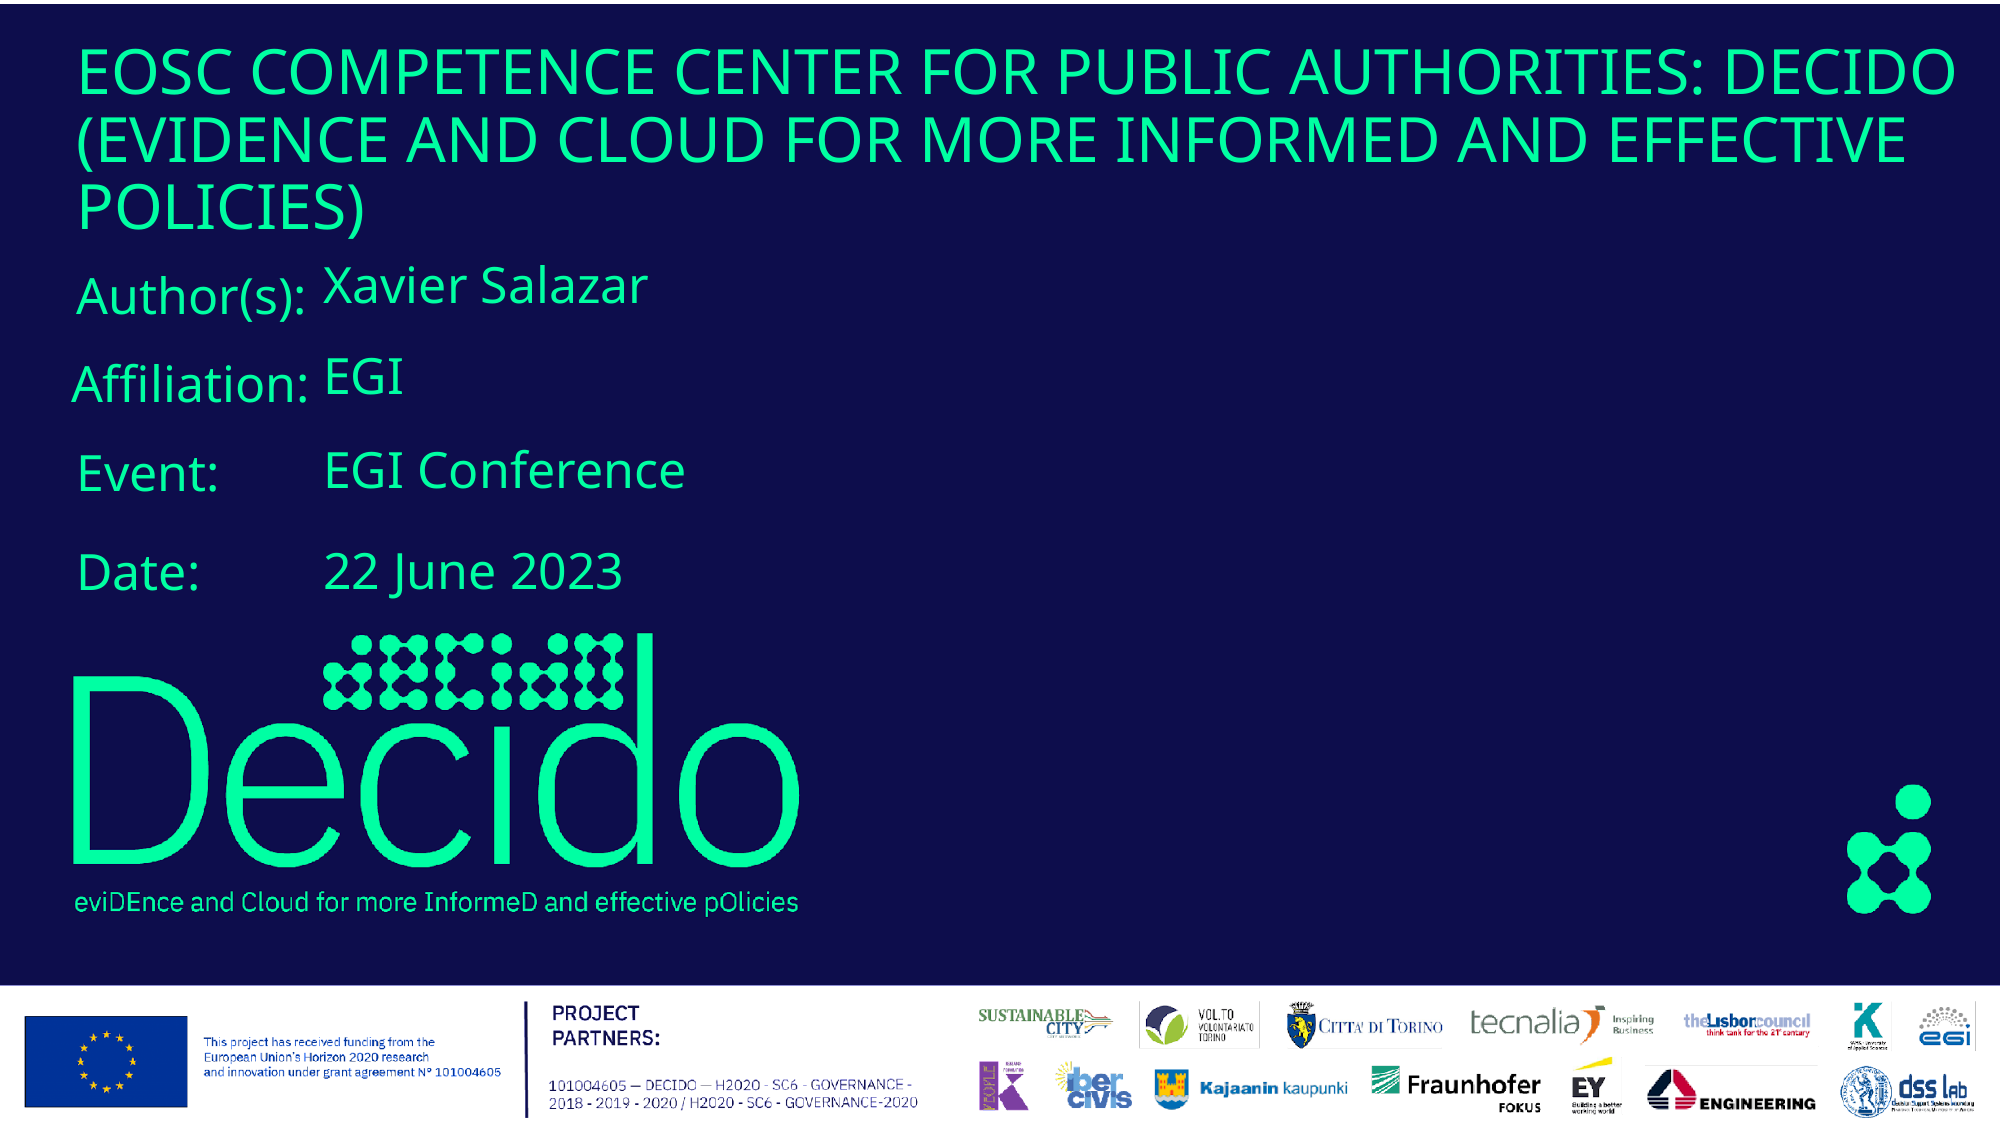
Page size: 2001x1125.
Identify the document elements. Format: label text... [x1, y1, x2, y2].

list EGI Conference [308, 438, 1939, 522]
list 22 June 2023 [308, 538, 1939, 623]
list EGI [308, 343, 1939, 420]
picture [0, 4, 2000, 1125]
list Xavier Salazar [308, 253, 1939, 329]
title EOSC COMPETENCE CENTER FOR PUBLIC AUTHORITIES: DECIDO (EVIDENCE AND CLOUD FOR MORE INFORMED AND EFFECTIVE POLICIES) [61, 48, 2000, 235]
